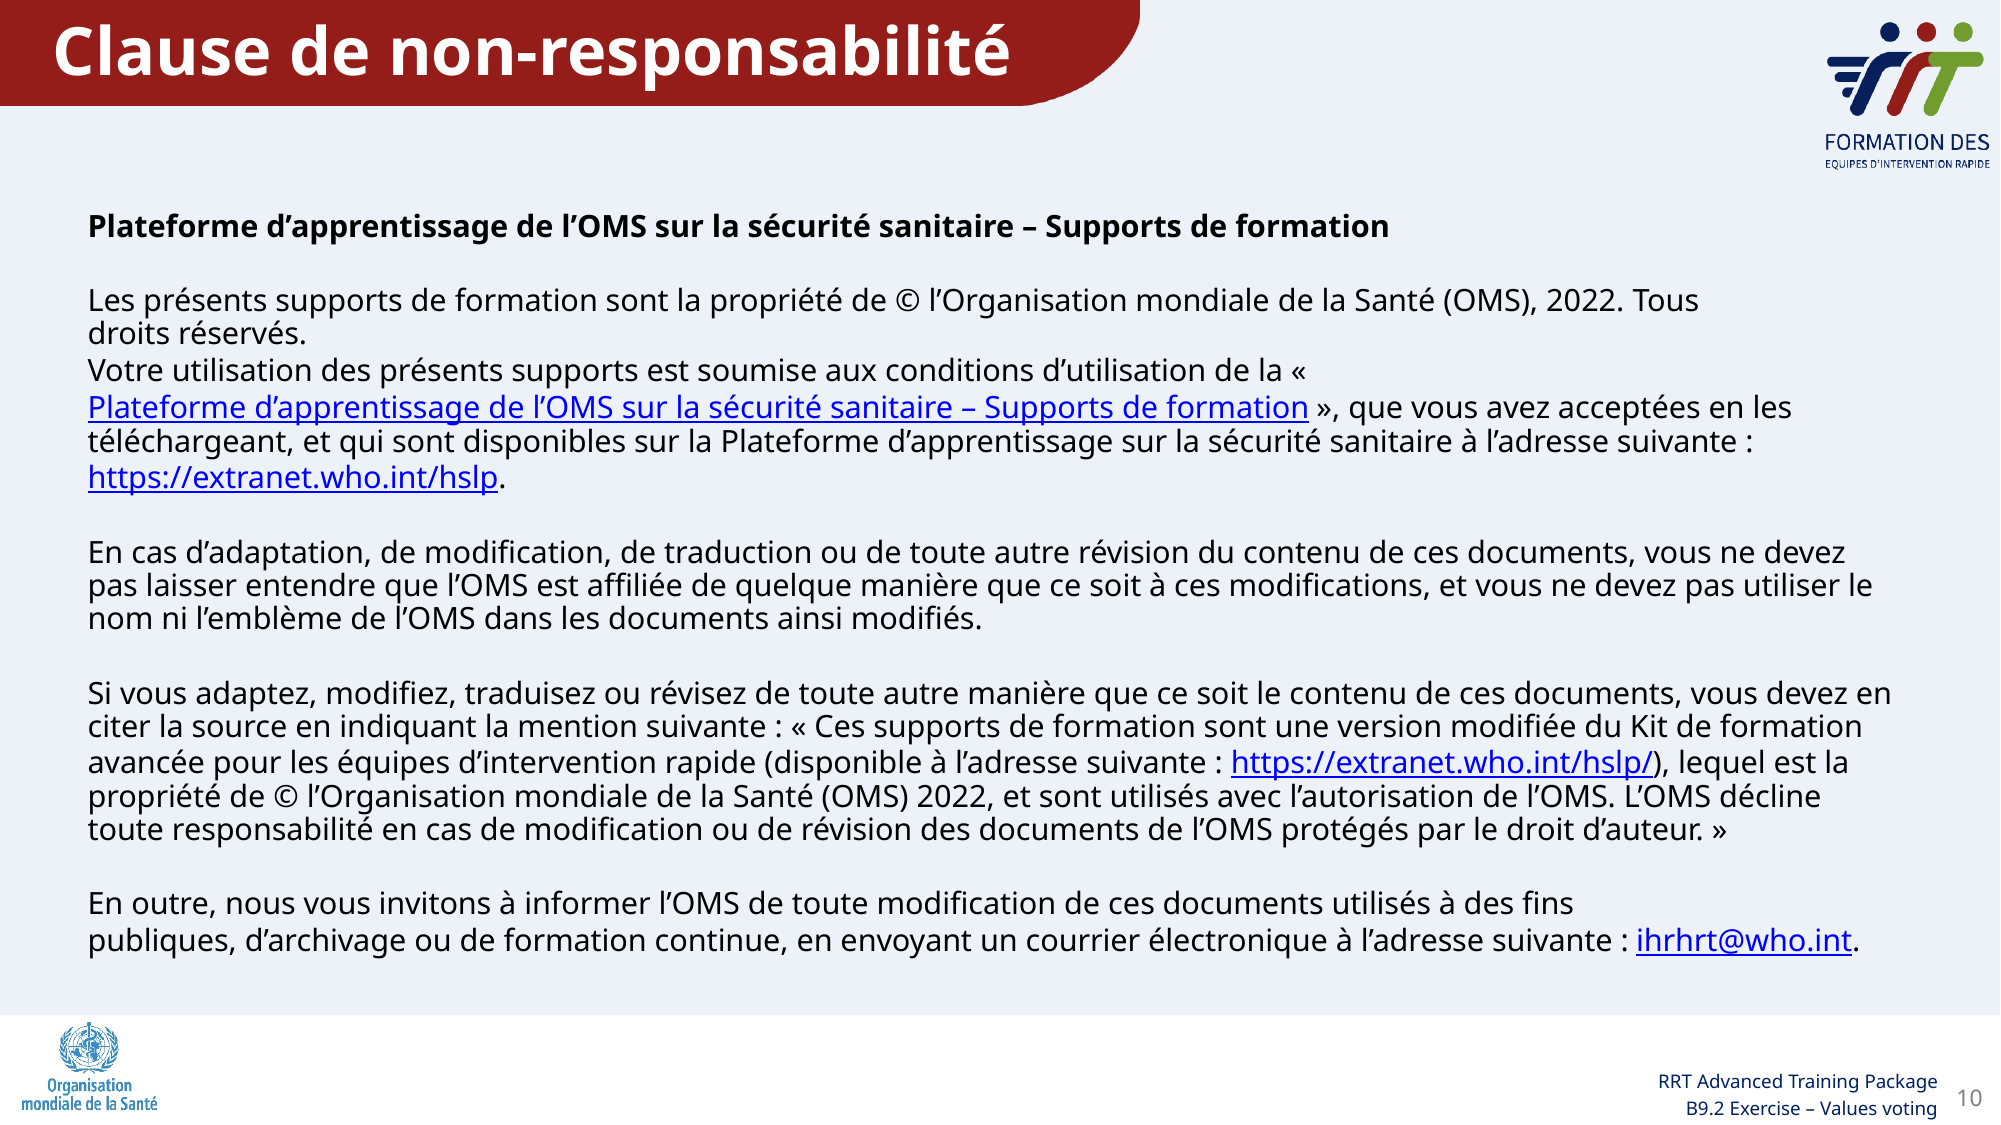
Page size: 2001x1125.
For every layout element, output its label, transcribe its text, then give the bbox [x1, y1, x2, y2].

picture [0, 0, 1140, 106]
picture [1825, 21, 1990, 170]
list Plateforme d’apprentissage de l’OMS sur la sécurité sanitaire – Supports de formation Les présents supports de formation sont la propriété de © l’Organisation mondiale de la Santé (OMS), 2022. Tous droits réservés. Votre utilisation des présents supports est soumise aux conditions d’utilisation de la « Plateforme d’apprentissage de l’OMS sur la sécurité sanitaire – Supports de formation », que vous avez acceptées en les téléchargeant, et qui sont disponibles sur la Plateforme d’apprentissage sur la sécurité sanitaire à l’adresse suivante : https://extranet.who.int/hslp. En cas d’adaptation, de modification, de traduction ou de toute autre révision du contenu de ces documents, vous ne devez pas laisser entendre que l’OMS est affiliée de quelque manière que ce soit à ces modifications, et vous ne devez pas utiliser le nom ni l’emblème de l’OMS dans les documents ainsi modifiés. Si vous adaptez, modifiez, traduisez ou révisez de toute autre manière que ce soit le contenu de ces documents, vous devez en citer la source en indiquant la mention suivante : « Ces supports de formation sont une version modifiée du Kit de formation avancée pour les équipes d’intervention rapide (disponible à l’adresse suivante : https://extranet.who.int/hslp/), lequel est la propriété de © l’Organisation mondiale de la Santé (OMS) 2022, et sont utilisés avec l’autorisation de l’OMS. L’OMS décline toute responsabilité en cas de modification ou de révision des documents de l’OMS protégés par le droit d’auteur. » En outre, nous vous invitons à informer l’OMS de toute modification de ces documents utilisés à des fins publiques, d’archivage ou de formation continue, en envoyant un courrier électronique à l’adresse suivante : ihrhrt@who.int. [86, 210, 1893, 993]
picture [20, 1020, 158, 1111]
